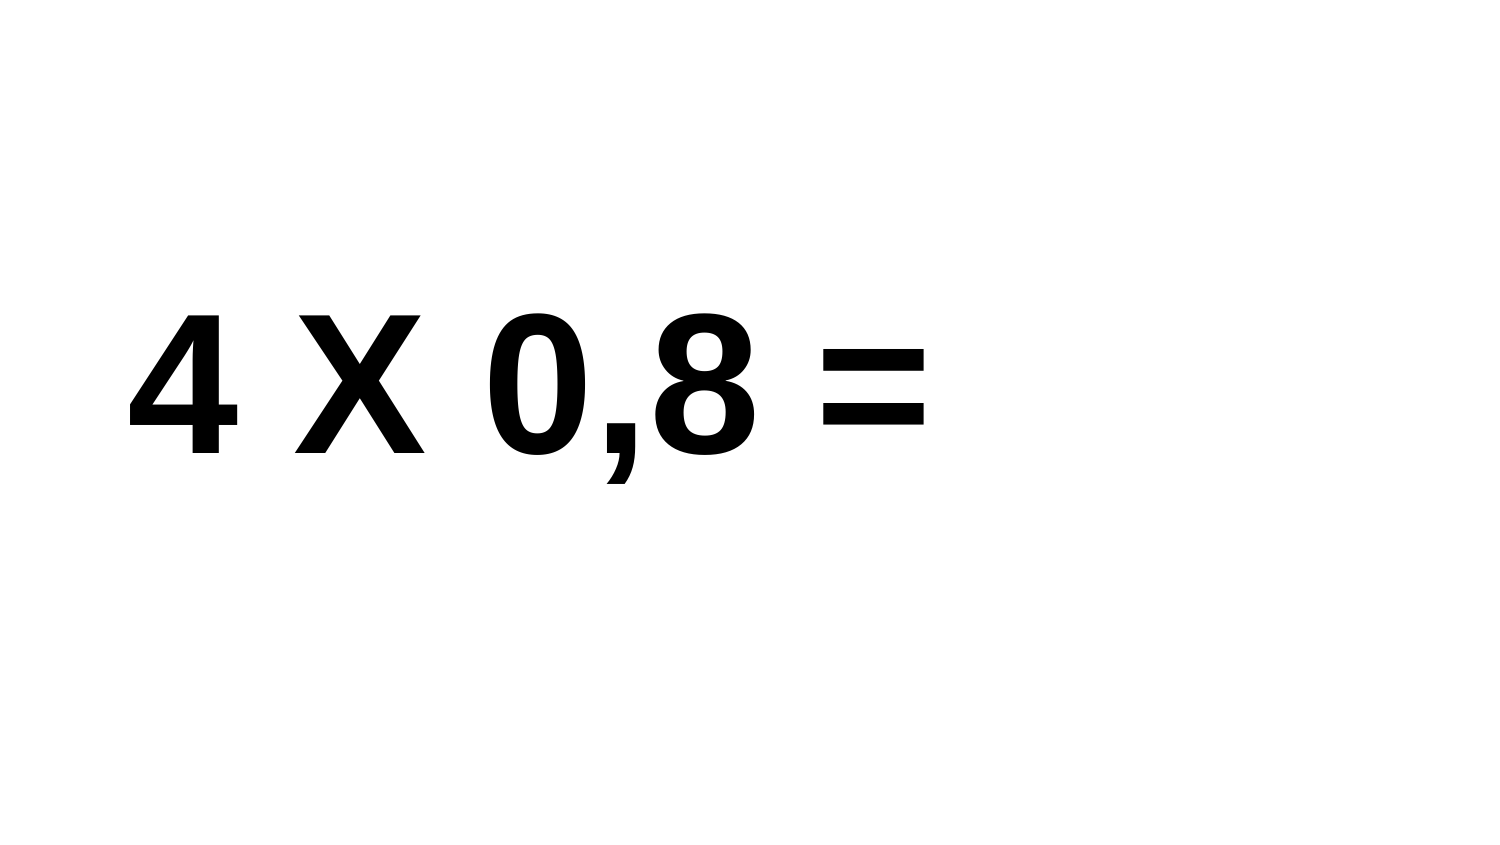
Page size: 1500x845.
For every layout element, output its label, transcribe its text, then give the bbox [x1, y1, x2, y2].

text_box 4 X 0,8 = [112, 318, 1388, 509]
